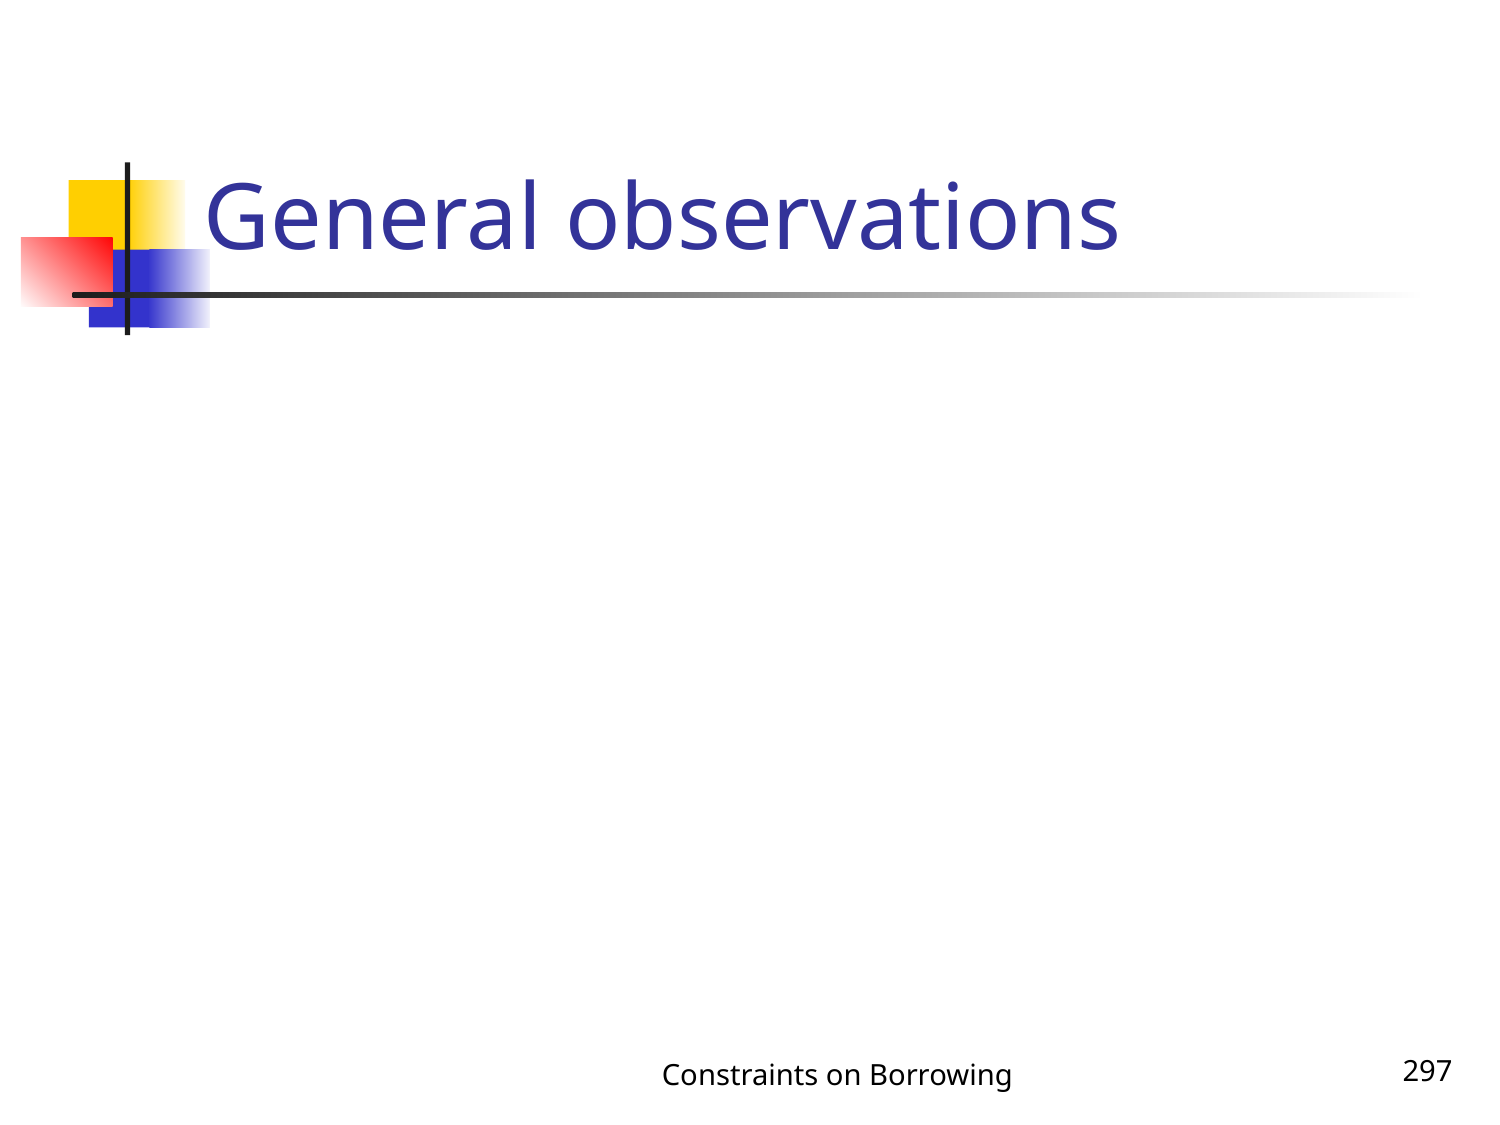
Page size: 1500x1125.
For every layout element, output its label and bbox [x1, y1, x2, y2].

title [188, 34, 1468, 276]
slide_number [1154, 1023, 1468, 1100]
footer [599, 1023, 1076, 1100]
